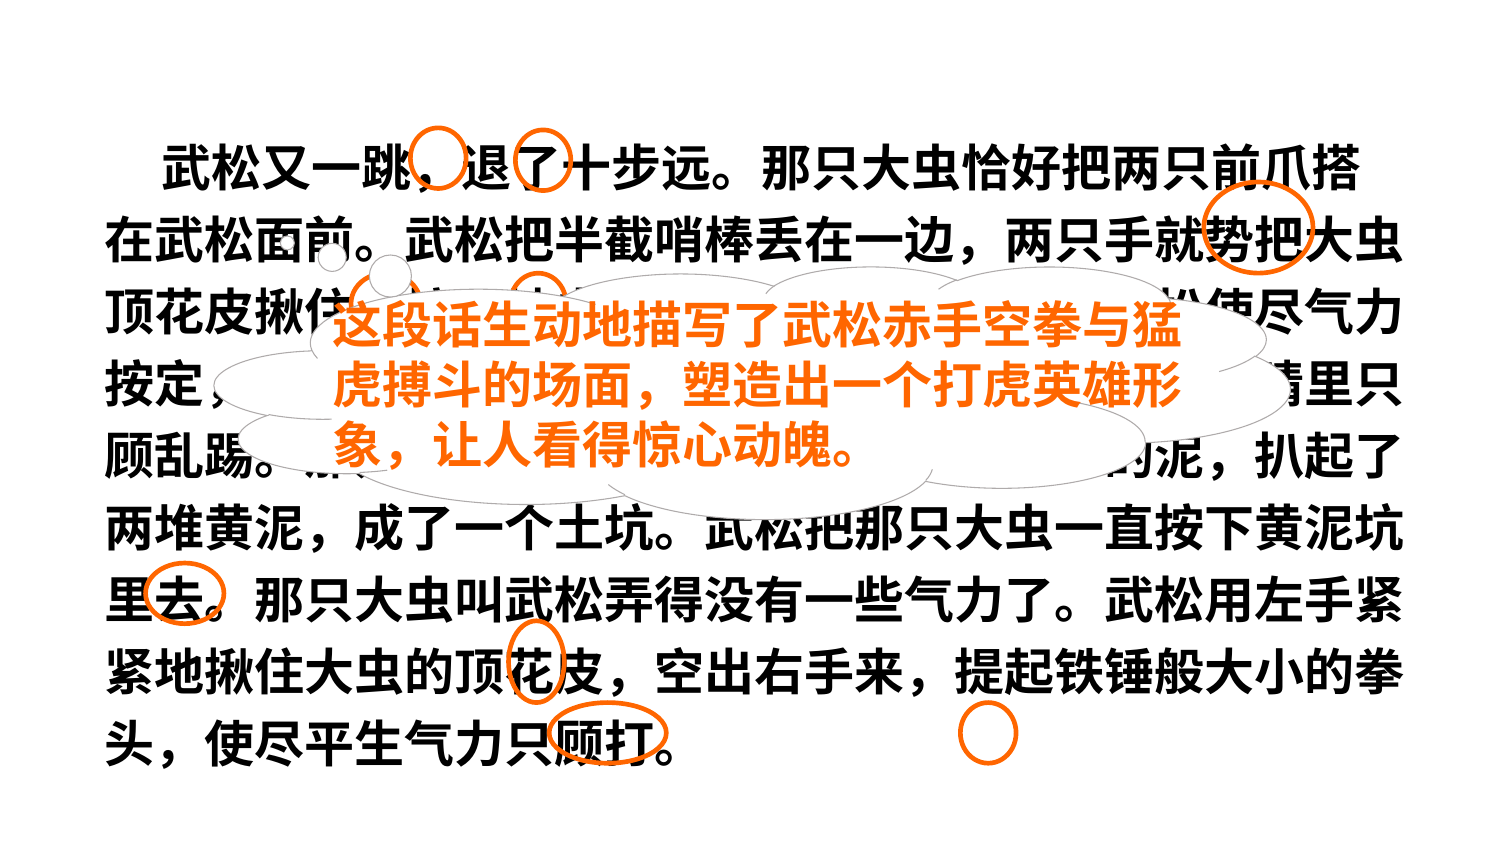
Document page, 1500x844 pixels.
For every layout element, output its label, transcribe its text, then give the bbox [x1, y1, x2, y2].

text_box [1203, 181, 1314, 266]
text_box [514, 129, 572, 192]
text_box [145, 562, 214, 625]
text_box 武松又一跳，退了十步远。那只大虫恰好把两只前爪搭在武松面前。武松把半截哨棒丢在一边，两只手就势把大虫顶花皮揪住，按下地去。那只大虫想要挣扎，武松使尽气力按定，哪里肯放半点儿松！武松把脚往大虫面门上眼睛里只顾乱踢。那只大虫咆哮起来，不住地扒身底下的泥，扒起了两堆黄泥，成了一个土坑。武松把那只大虫一直按下黄泥坑里去。那只大虫叫武松弄得没有一些气力了。武松用左手紧紧地揪住大虫的顶花皮，空出右手来，提起铁锤般大小的拳头，使尽平生气力只顾打。 [89, 117, 1426, 781]
text_box [409, 127, 467, 190]
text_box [214, 266, 1291, 844]
